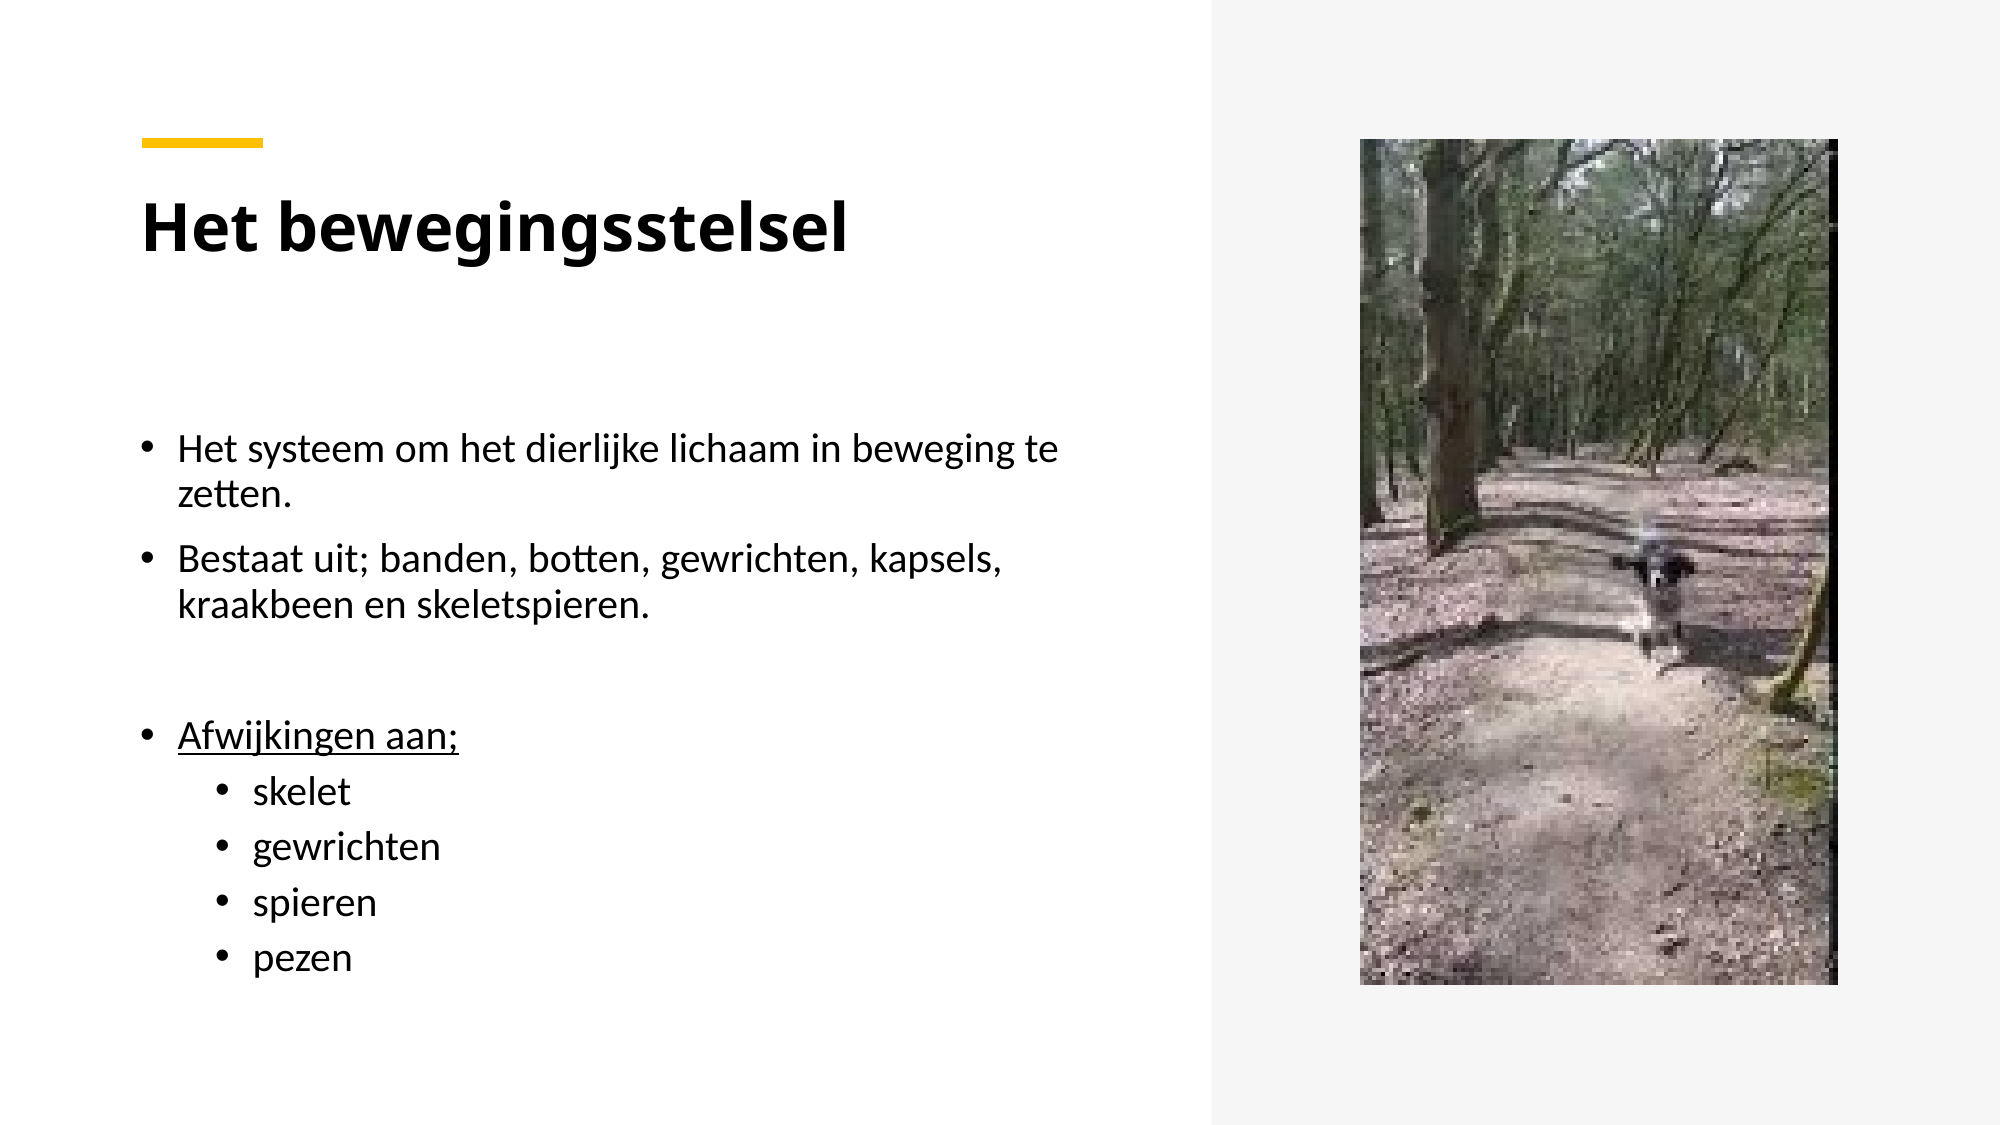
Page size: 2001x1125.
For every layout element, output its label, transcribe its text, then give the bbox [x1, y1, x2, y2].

text_box [1211, 0, 2000, 1125]
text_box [1359, 138, 1839, 986]
title Het bewegingsstelsel [125, 186, 1075, 417]
list Het systeem om het dierlijke lichaam in beweging te zetten. Bestaat uit; banden, botten, gewrichten, kapsels, kraakbeen en skeletspieren. Afwijkingen aan; skelet gewrichten spieren pezen [125, 418, 1075, 1010]
